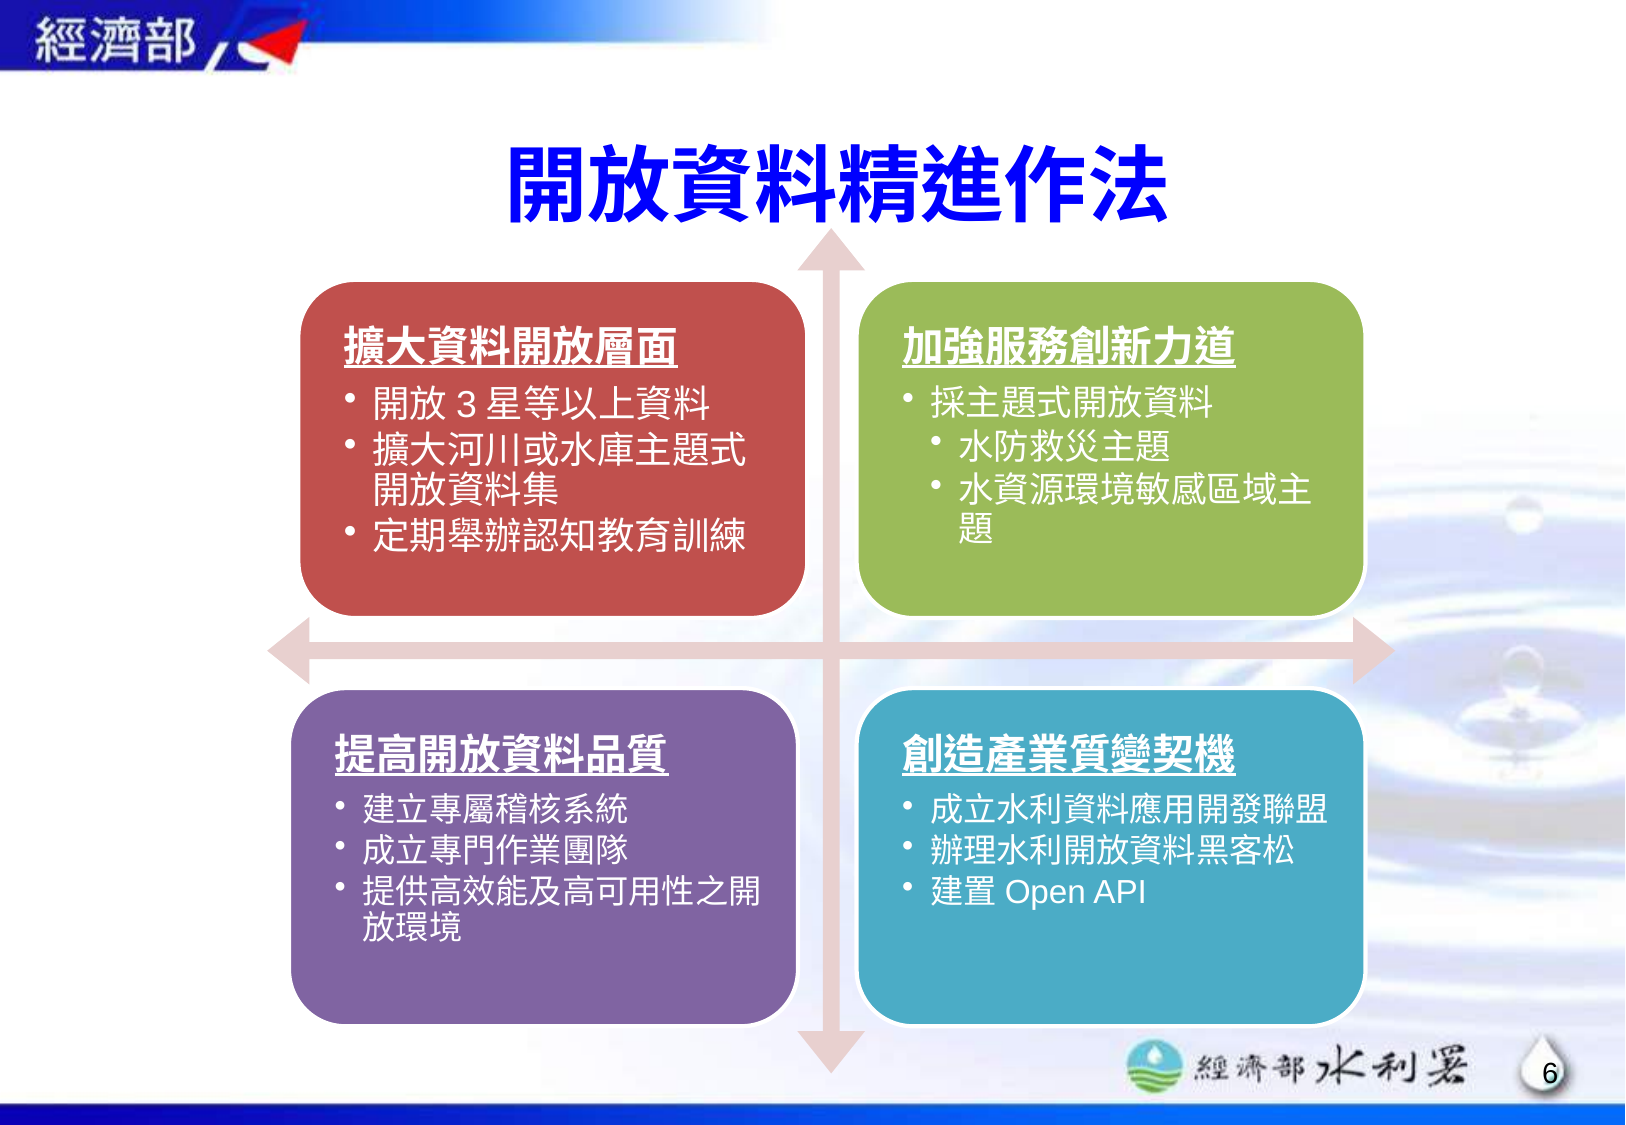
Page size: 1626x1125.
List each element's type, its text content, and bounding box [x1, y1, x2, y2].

text_box 開放資料精進作法 [106, 115, 1569, 208]
picture [0, 0, 1625, 1125]
title [80, 44, 1544, 233]
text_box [193, 227, 1469, 1074]
slide_number 5 [1238, 1046, 1574, 1125]
